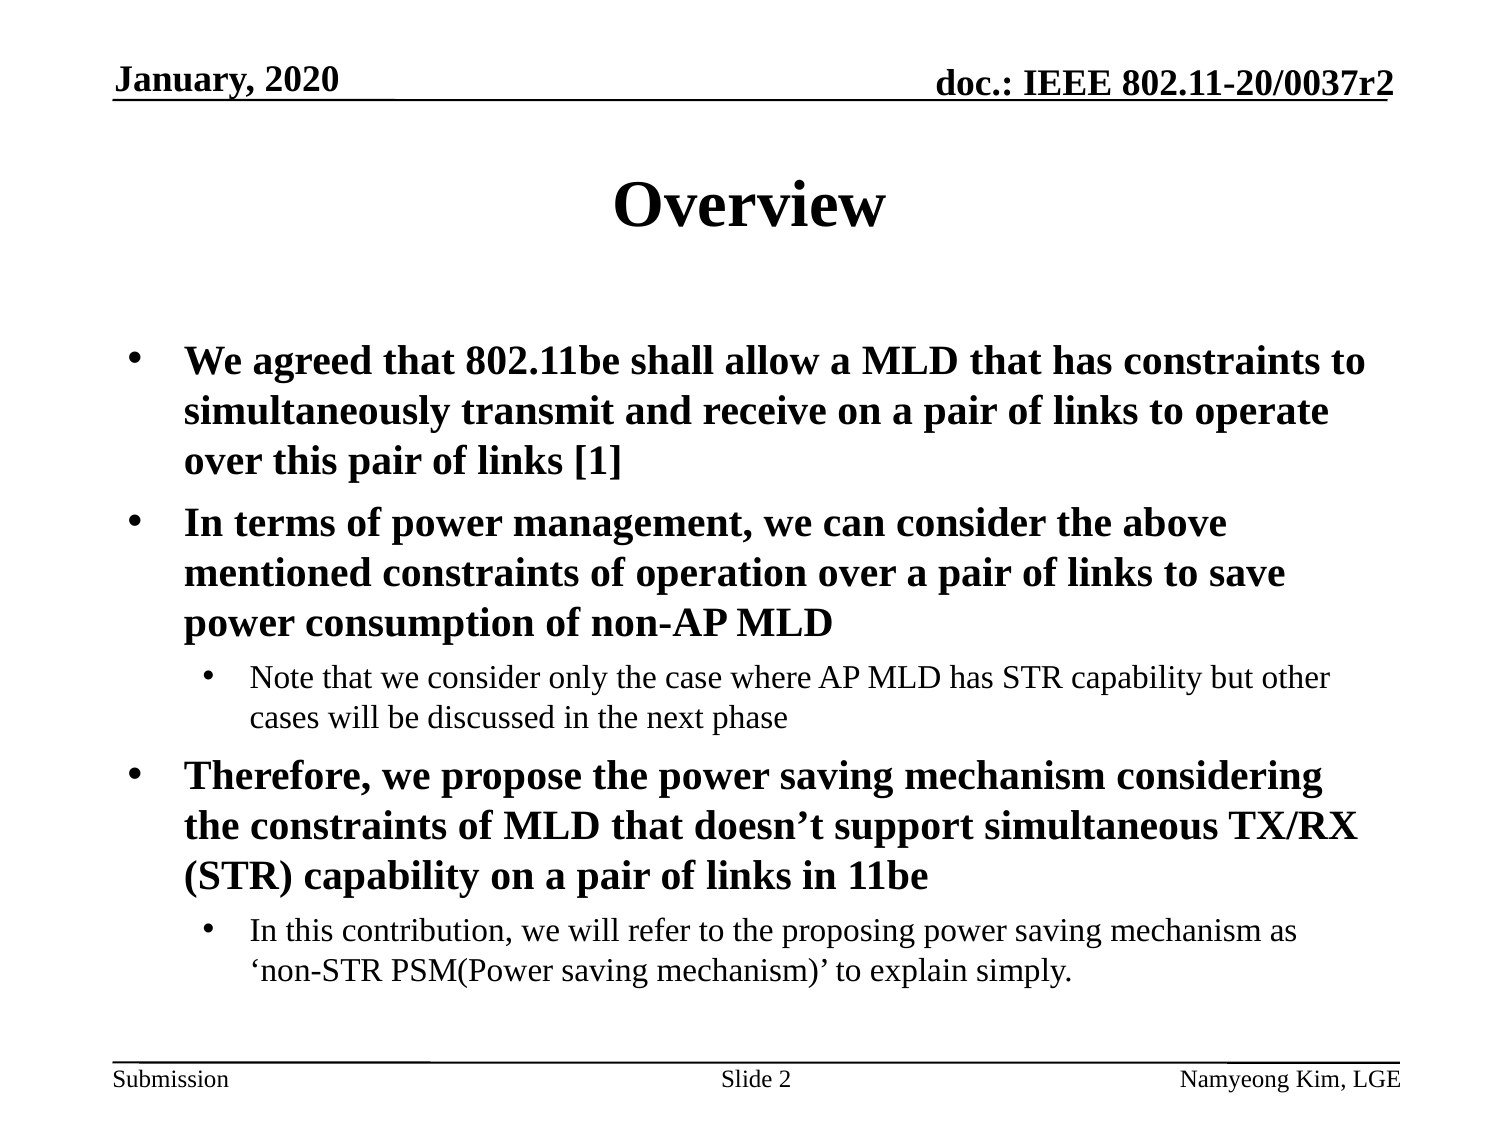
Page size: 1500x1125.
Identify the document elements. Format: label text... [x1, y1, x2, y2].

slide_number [114, 54, 423, 100]
slide_number Slide 2 [712, 1061, 800, 1123]
title Overview [112, 112, 1388, 288]
footer Namyeong Kim, LGE [878, 1061, 1402, 1093]
list We agreed that 802.11be shall allow a MLD that has constraints to simultaneously transmit and receive on a pair of links to operate over this pair of links [1] In terms of power management, we can consider the above mentioned constraints of operation over a pair of links to save power consumption of non-AP MLD Note that we consider only the case where AP MLD has STR capability but other cases will be discussed in the next phase Therefore, we propose the power saving mechanism considering the constraints of MLD that doesn’t support simultaneous TX/RX (STR) capability on a pair of links in 11be In this contribution, we will refer to the proposing power saving mechanism as ‘non-STR PSM(Power saving mechanism)’ to explain simply. [112, 324, 1388, 1000]
